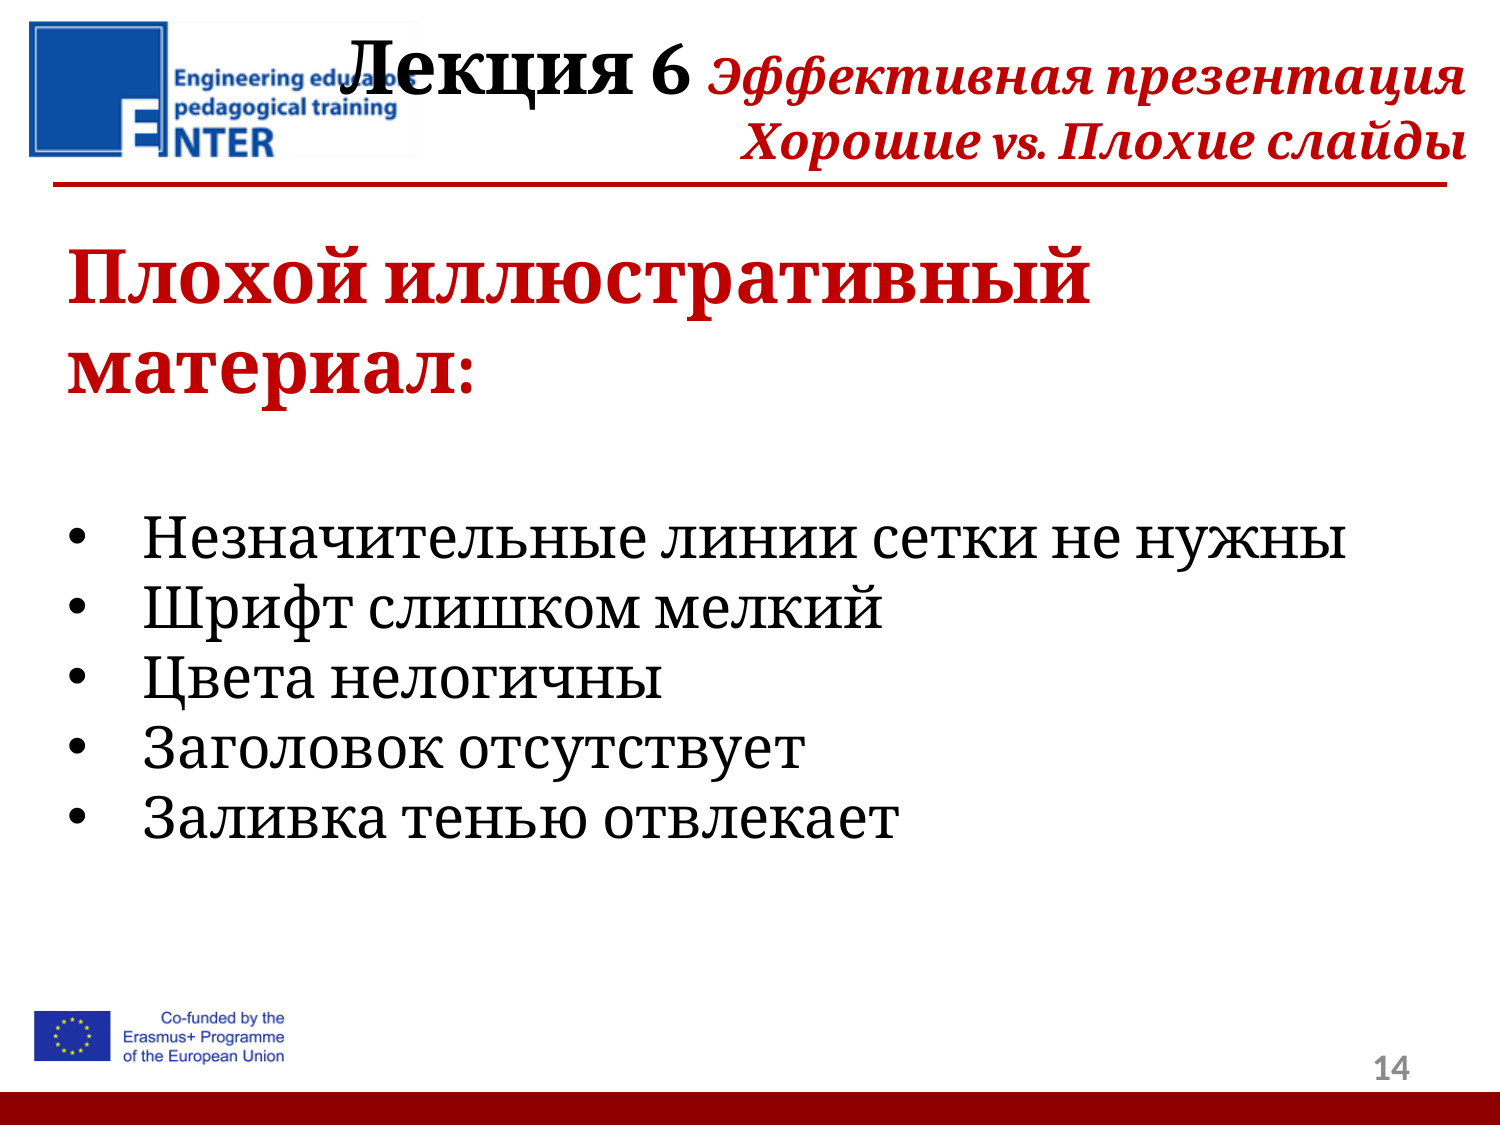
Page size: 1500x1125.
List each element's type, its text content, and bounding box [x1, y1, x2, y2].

text_box [0, 1092, 1500, 1125]
slide_number 14 [1074, 1035, 1425, 1095]
text_box Плохой иллюстративный материал: Незначительные линии сетки не нужны Шрифт слишком мелкий Цвета нелогичны Заголовок отсутствует Заливка тенью отвлекает [52, 220, 1500, 988]
picture [29, 986, 285, 1084]
text_box Лекция 6 Эффективная презентация Хорошие vs. Плохие слайды [230, 12, 1483, 178]
picture [29, 17, 418, 162]
